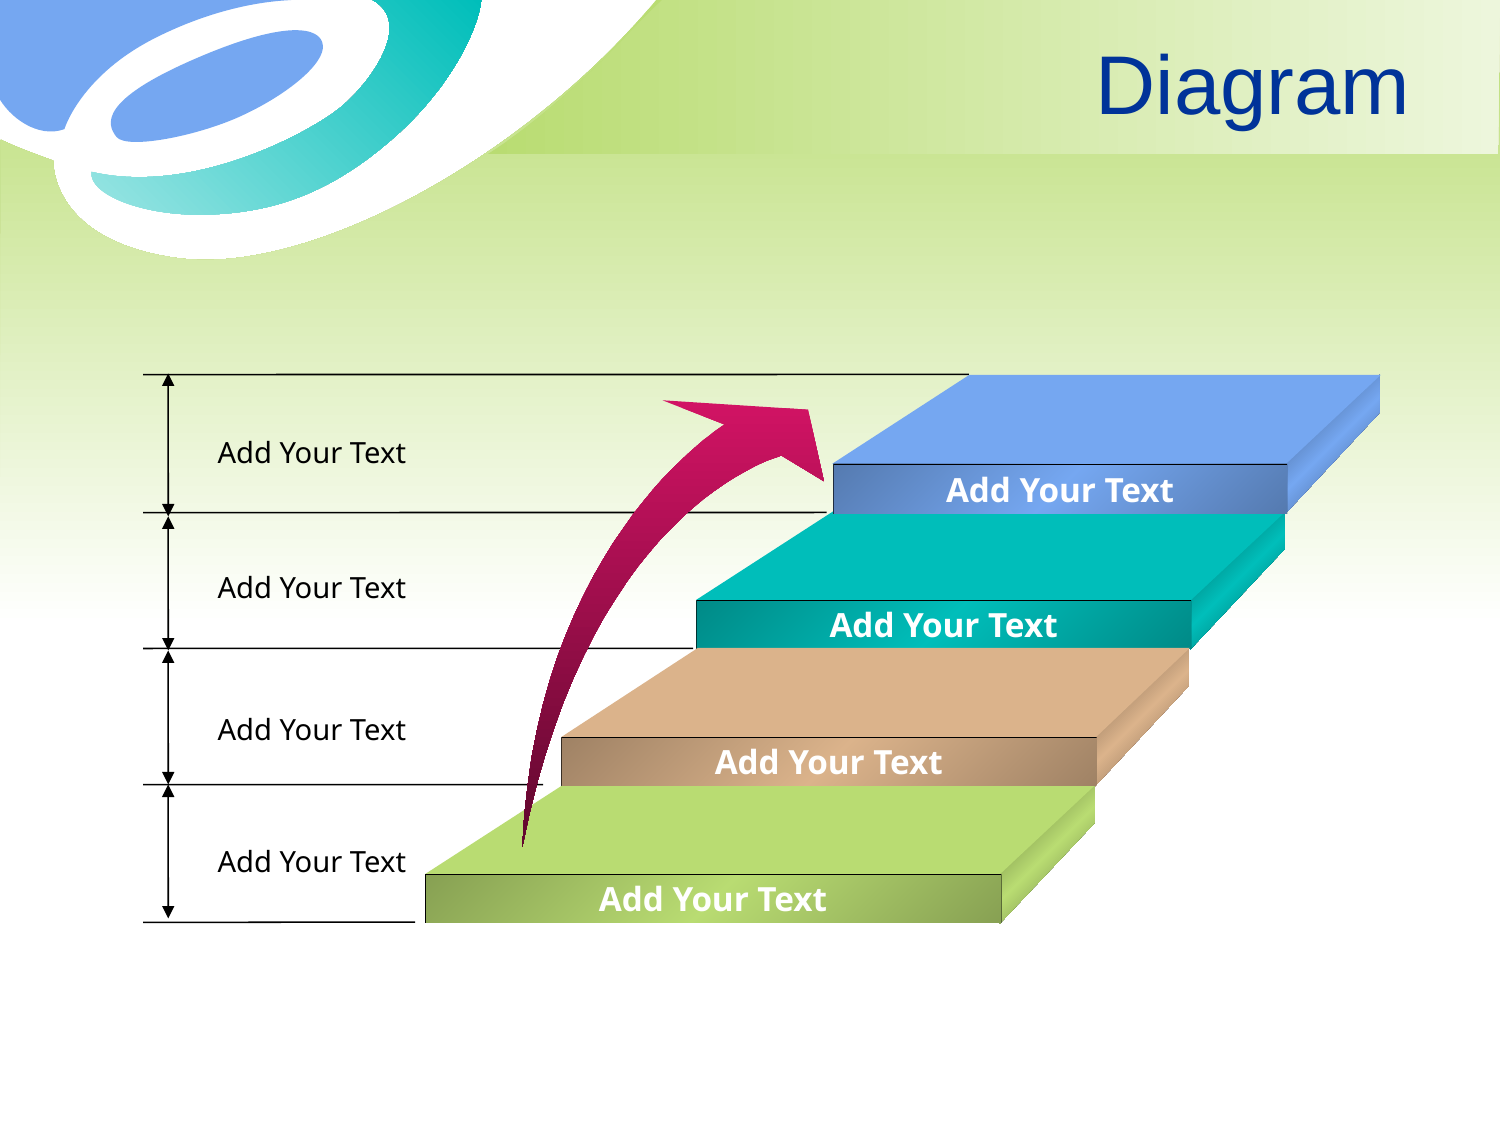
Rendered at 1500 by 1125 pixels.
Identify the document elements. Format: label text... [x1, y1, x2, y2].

text_box Add Your Text [202, 703, 419, 754]
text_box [424, 374, 1381, 924]
text_box [161, 784, 175, 919]
text_box [161, 516, 175, 650]
text_box Add Your Text [202, 426, 419, 477]
text_box Add Your Text [202, 562, 419, 612]
text_box Add Your Text [202, 836, 419, 886]
title Diagram [99, 24, 1425, 138]
text_box [161, 650, 175, 784]
text_box [161, 373, 175, 516]
